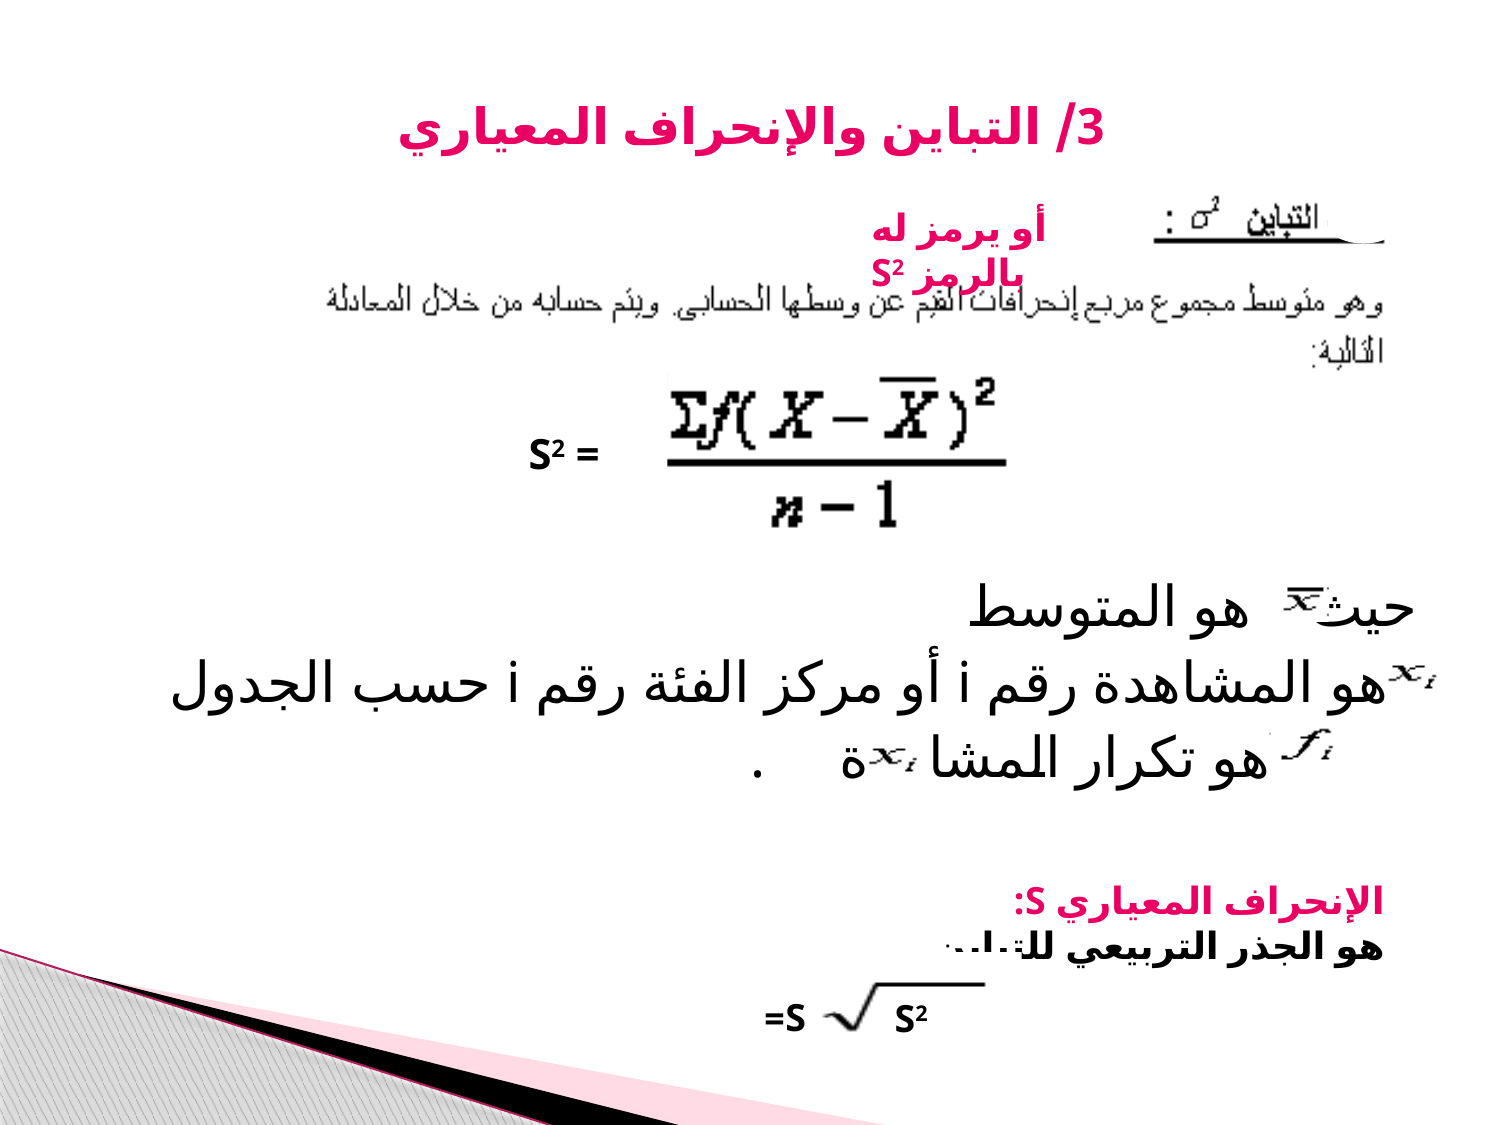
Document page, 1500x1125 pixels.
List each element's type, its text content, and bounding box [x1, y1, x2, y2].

text_box الإنحراف المعياري S: هو الجذر التربيعي للتباين [738, 869, 1400, 975]
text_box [312, 172, 1416, 551]
picture [1269, 715, 1341, 776]
title 3/ التباين والإنحراف المعياري [76, 30, 1427, 219]
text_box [678, 951, 1022, 1049]
picture [1387, 656, 1448, 705]
list حيث هو المتوسط هو المشاهدة رقم i أو مركز الفئة رقم i حسب الجدول هو تكرار المشاهدة . [41, 562, 1451, 998]
picture [1281, 573, 1329, 622]
picture [867, 739, 928, 788]
